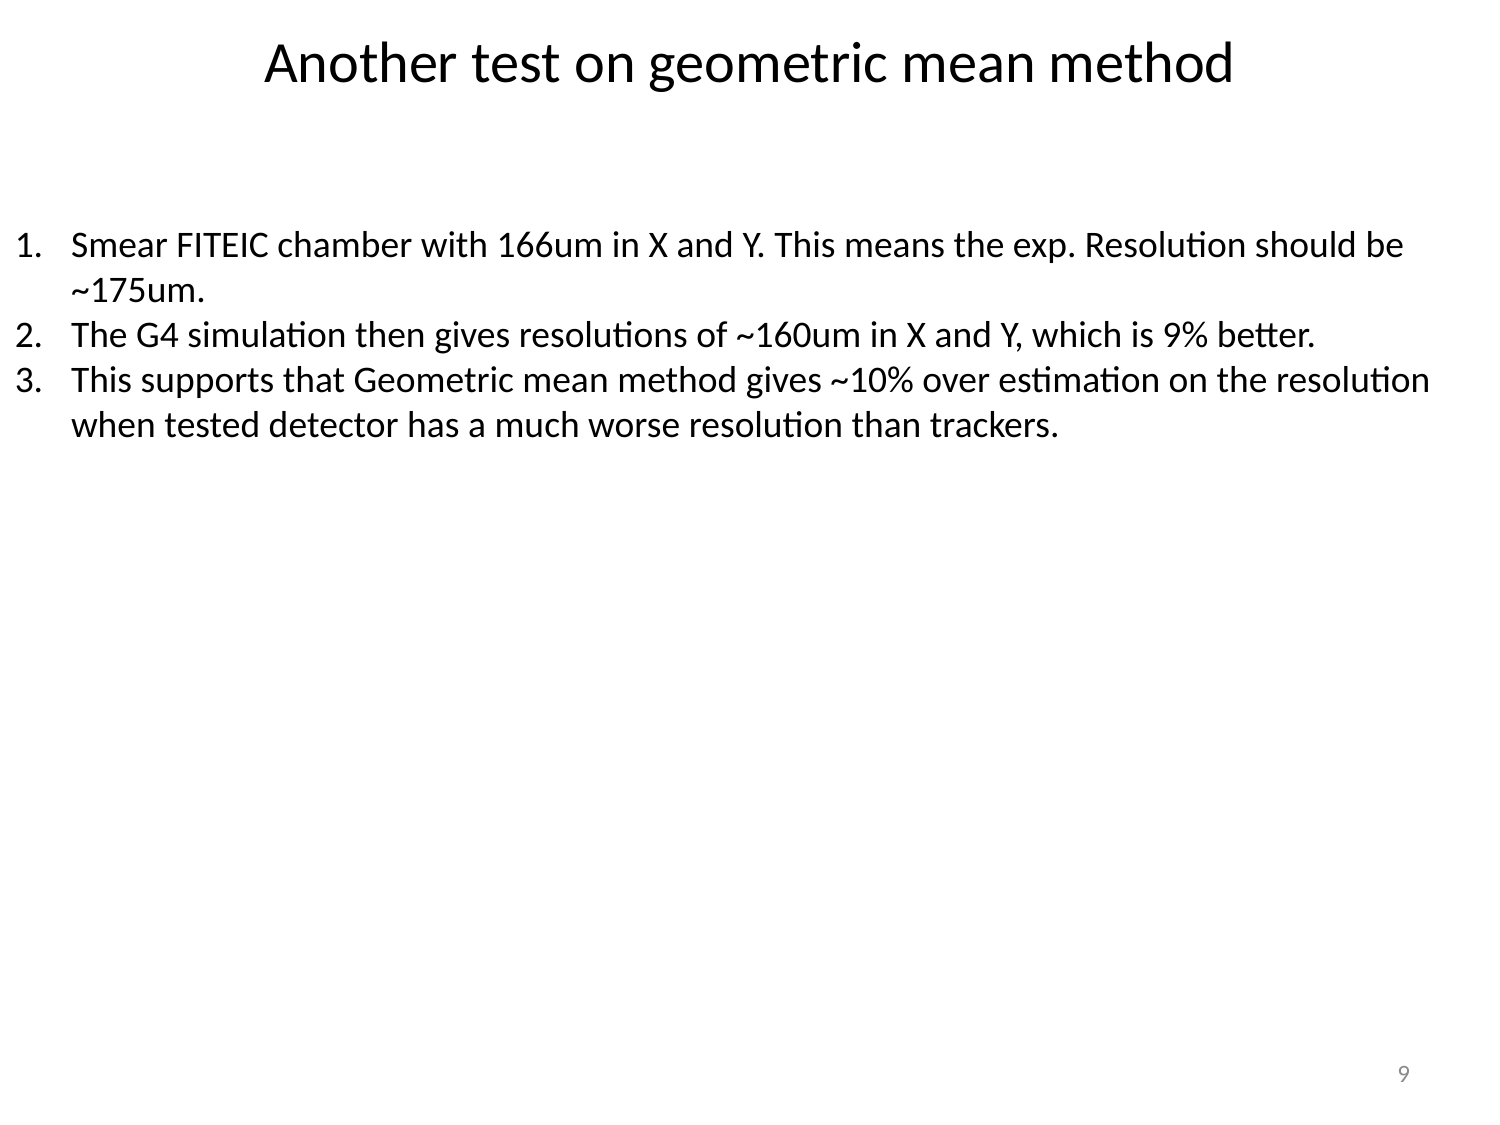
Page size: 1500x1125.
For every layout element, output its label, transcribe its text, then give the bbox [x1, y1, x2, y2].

slide_number 9 [1074, 1042, 1425, 1103]
title Another test on geometric mean method [75, 0, 1425, 118]
text_box Smear FITEIC chamber with 166um in X and Y. This means the exp. Resolution should be ~175um. The G4 simulation then gives resolutions of ~160um in X and Y, which is 9% better. This supports that Geometric mean method gives ~10% over estimation on the resolution when tested detector has a much worse resolution than trackers. [0, 212, 1500, 453]
